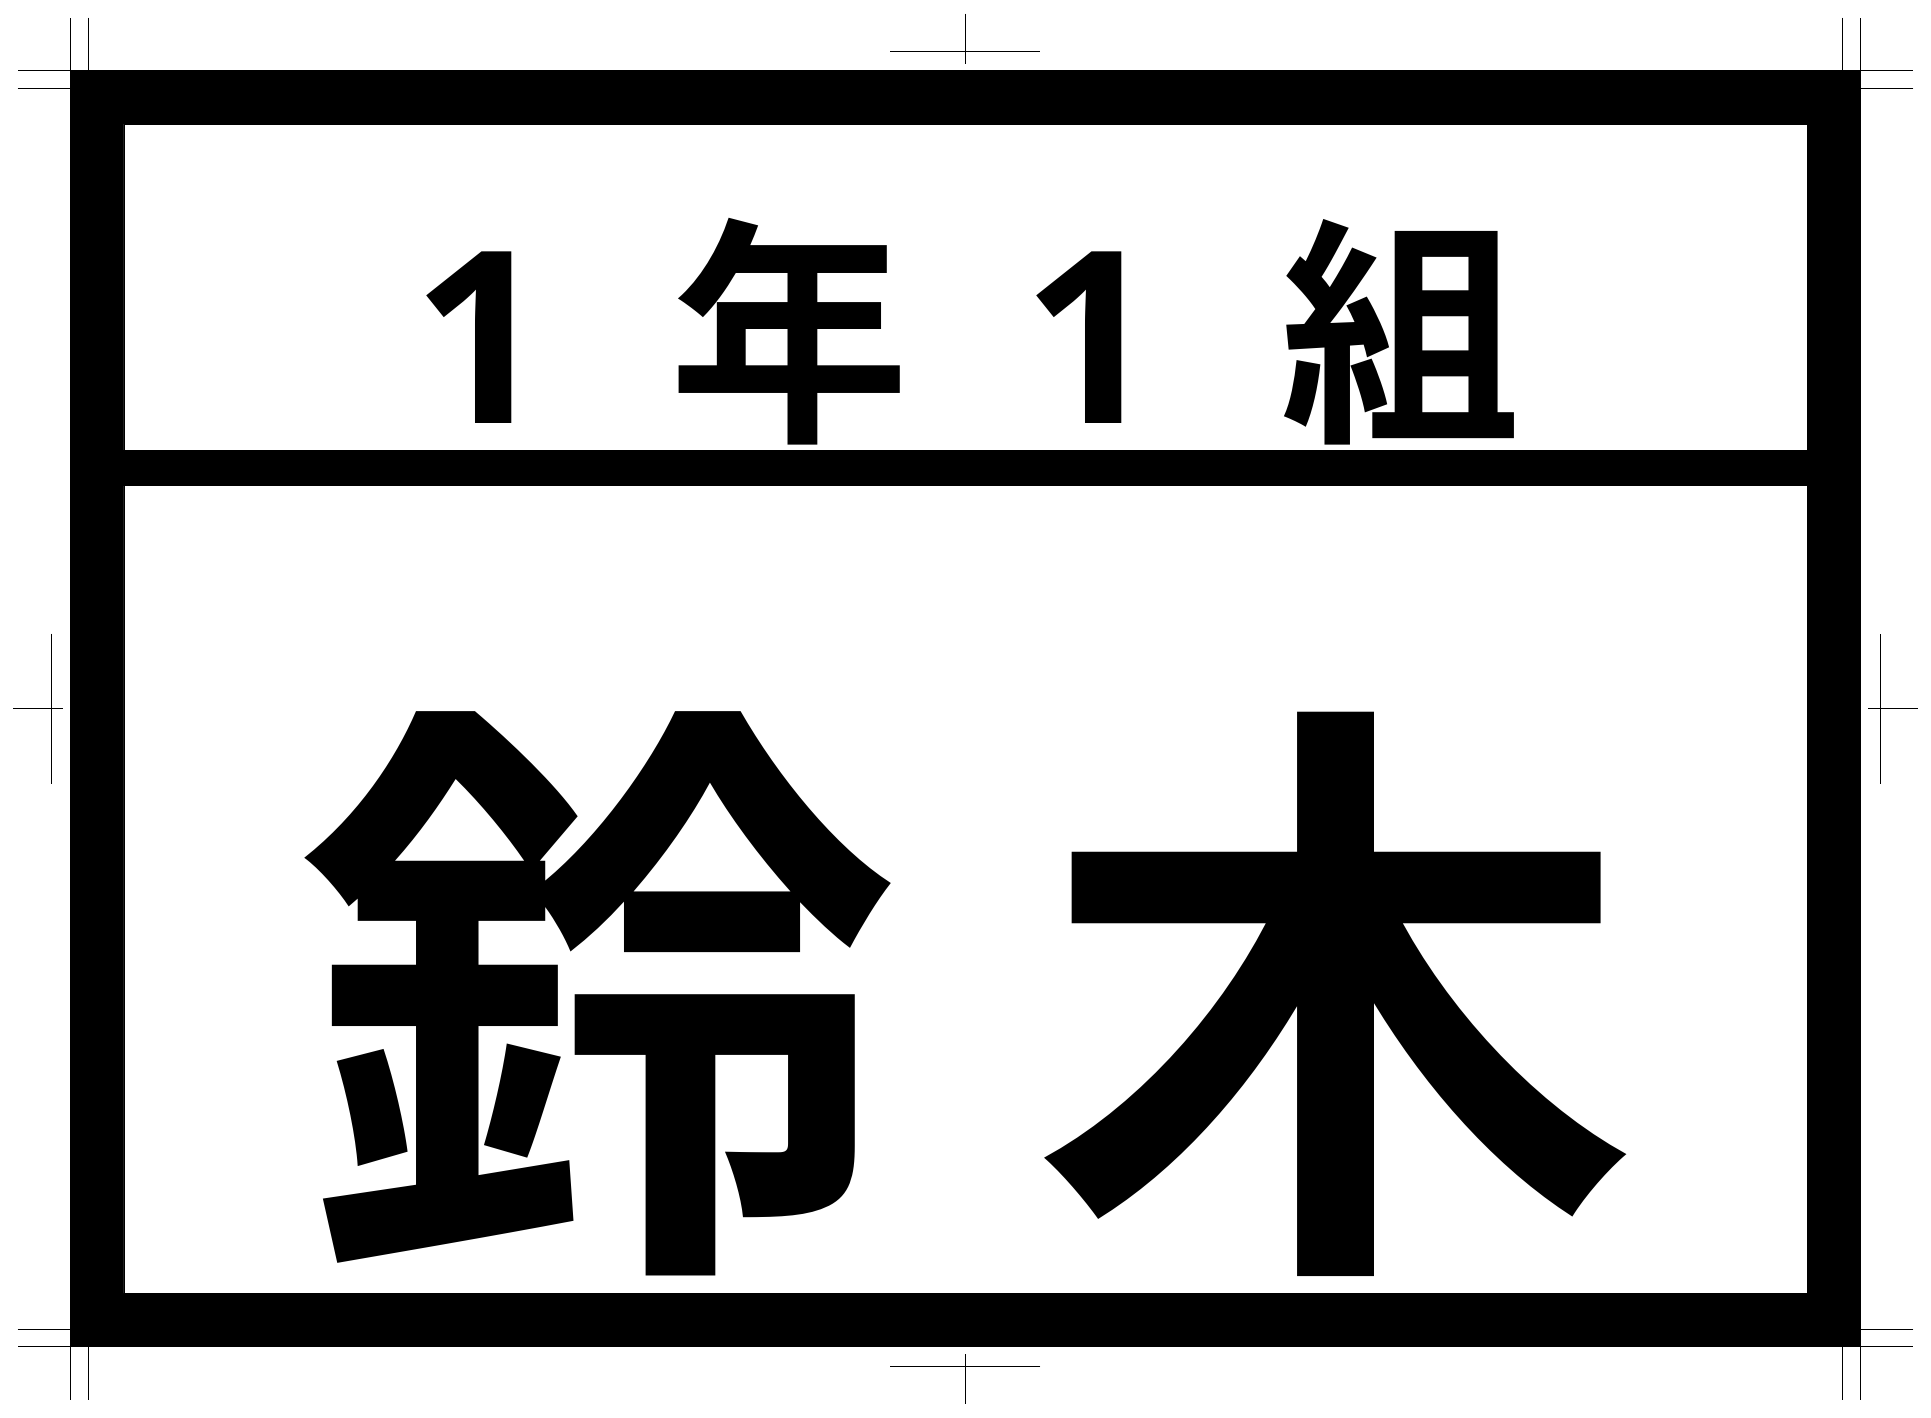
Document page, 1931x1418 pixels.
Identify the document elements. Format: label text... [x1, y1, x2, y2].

text_box 1 年 1 組 [177, 180, 1754, 472]
text_box 鈴 木 [177, 619, 1754, 1343]
